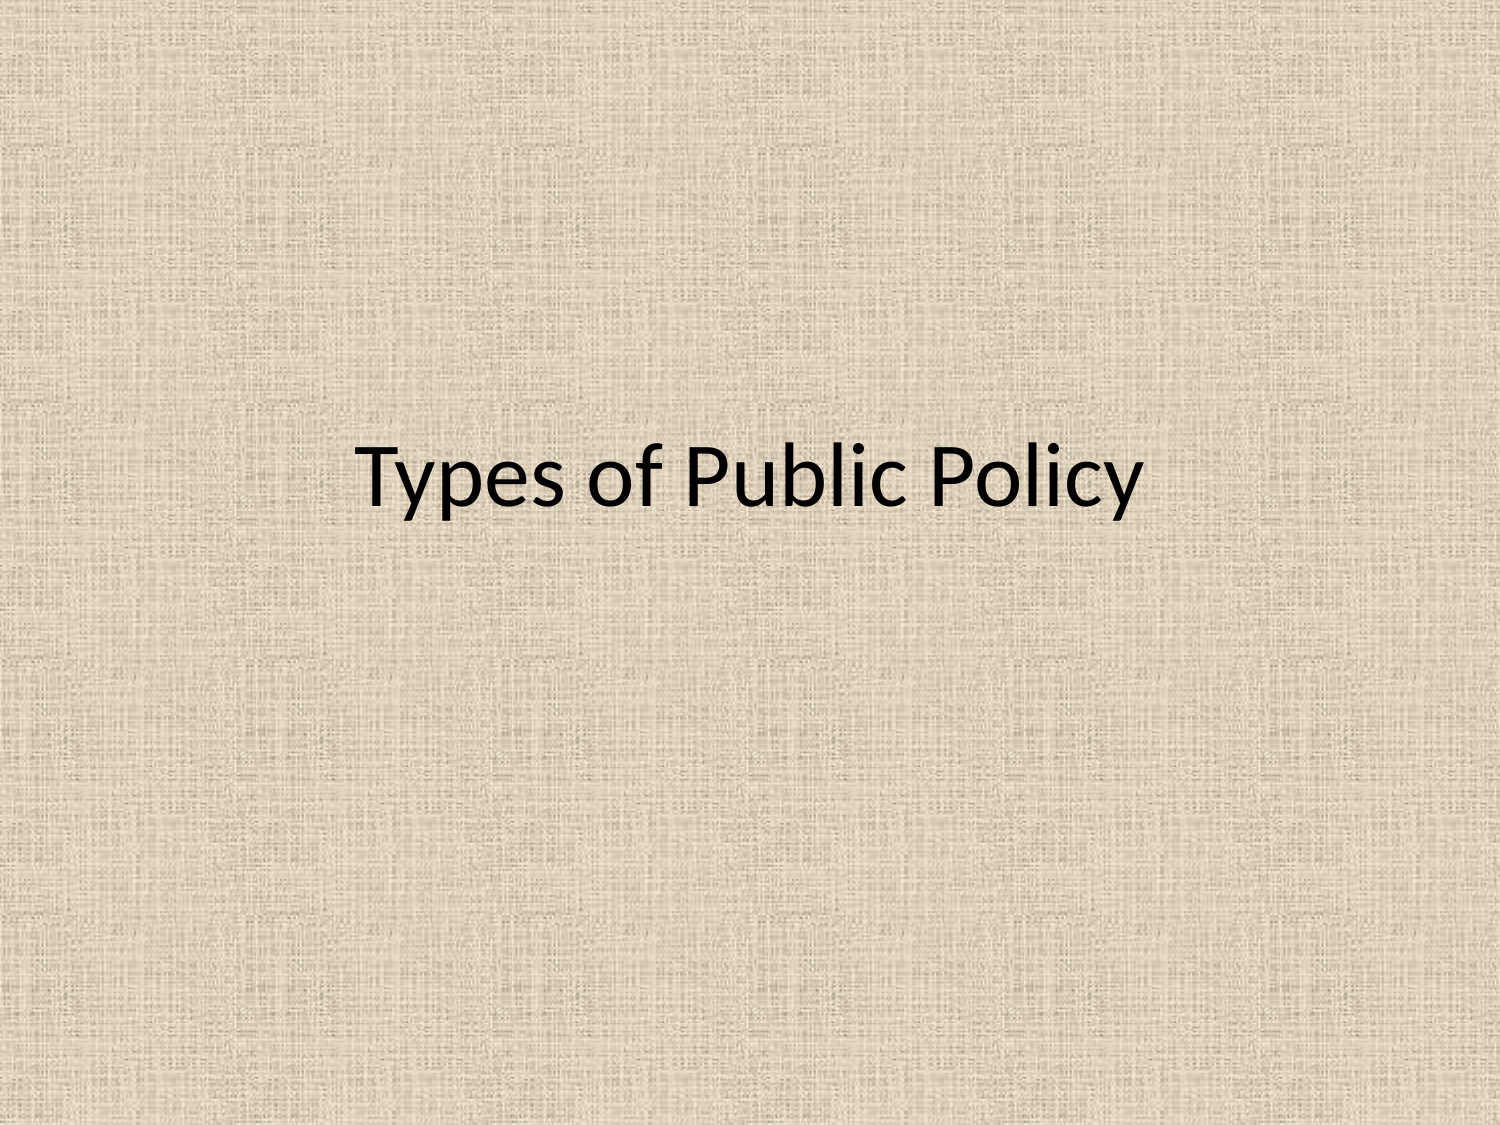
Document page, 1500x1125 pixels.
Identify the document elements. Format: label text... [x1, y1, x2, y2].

title Types of Public Policy [112, 349, 1388, 591]
picture [0, 0, 1500, 1125]
